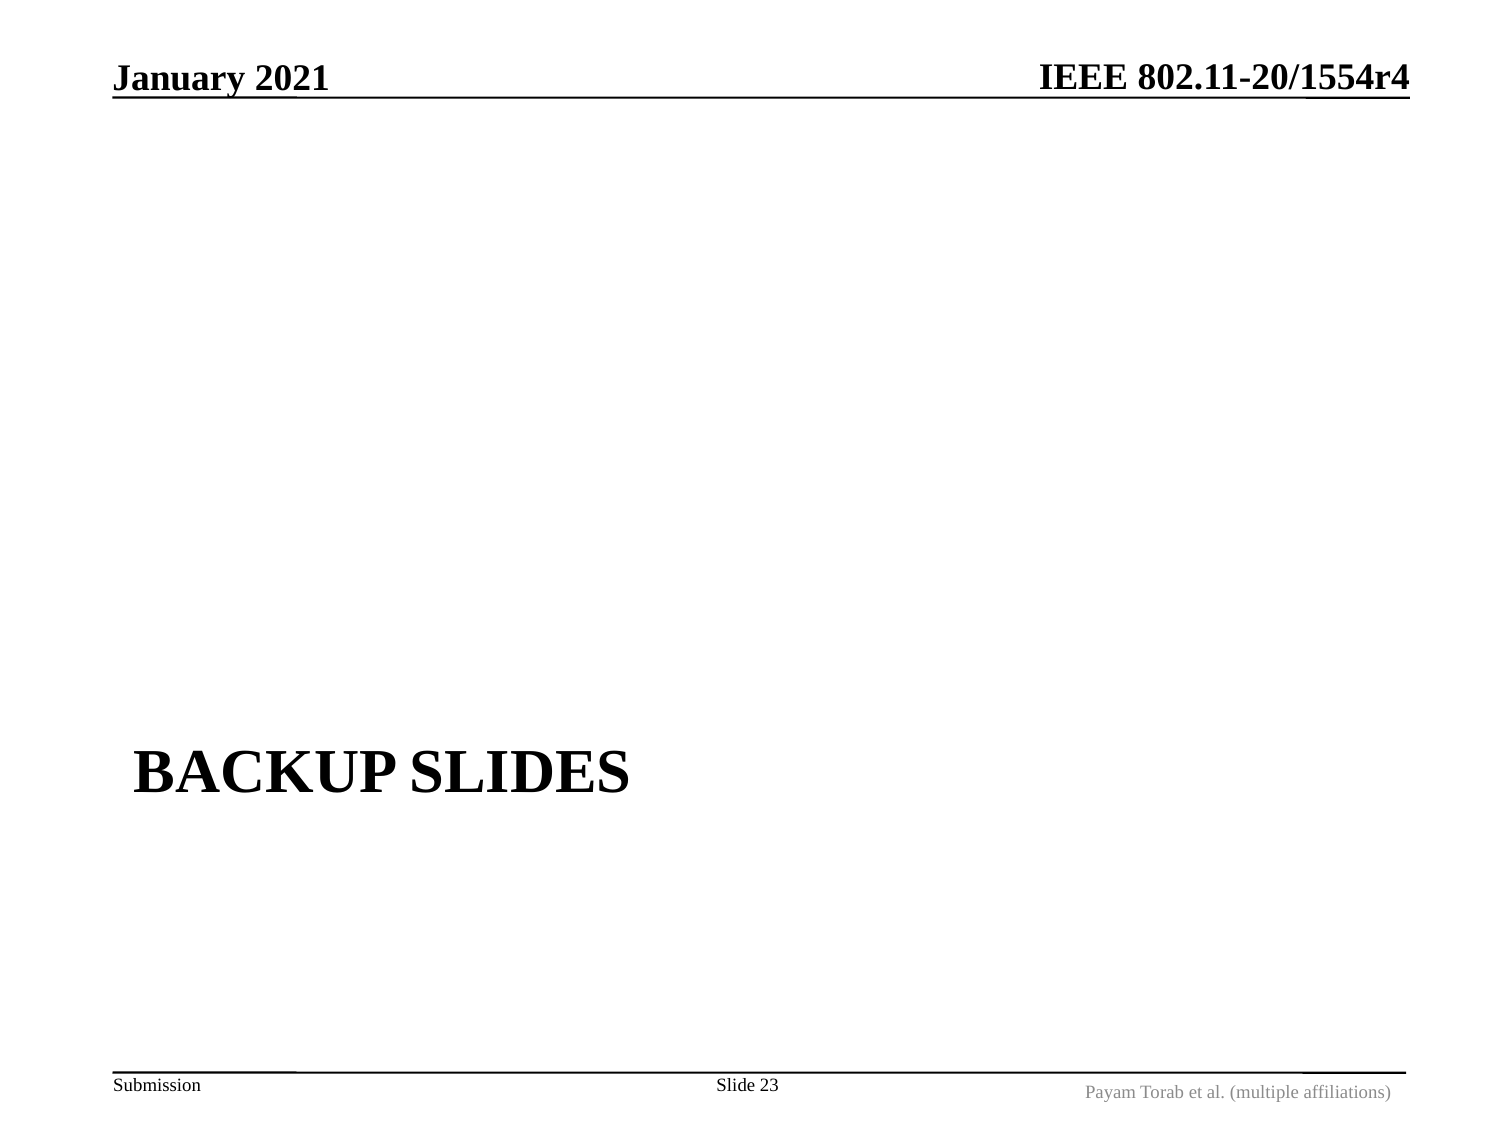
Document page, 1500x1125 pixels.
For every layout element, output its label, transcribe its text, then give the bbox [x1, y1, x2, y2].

slide_number Slide 23 [702, 1072, 793, 1111]
title Backup slides [118, 722, 1394, 947]
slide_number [112, 52, 563, 90]
footer Payam Torab et al. (multiple affiliations) [877, 1072, 1407, 1110]
